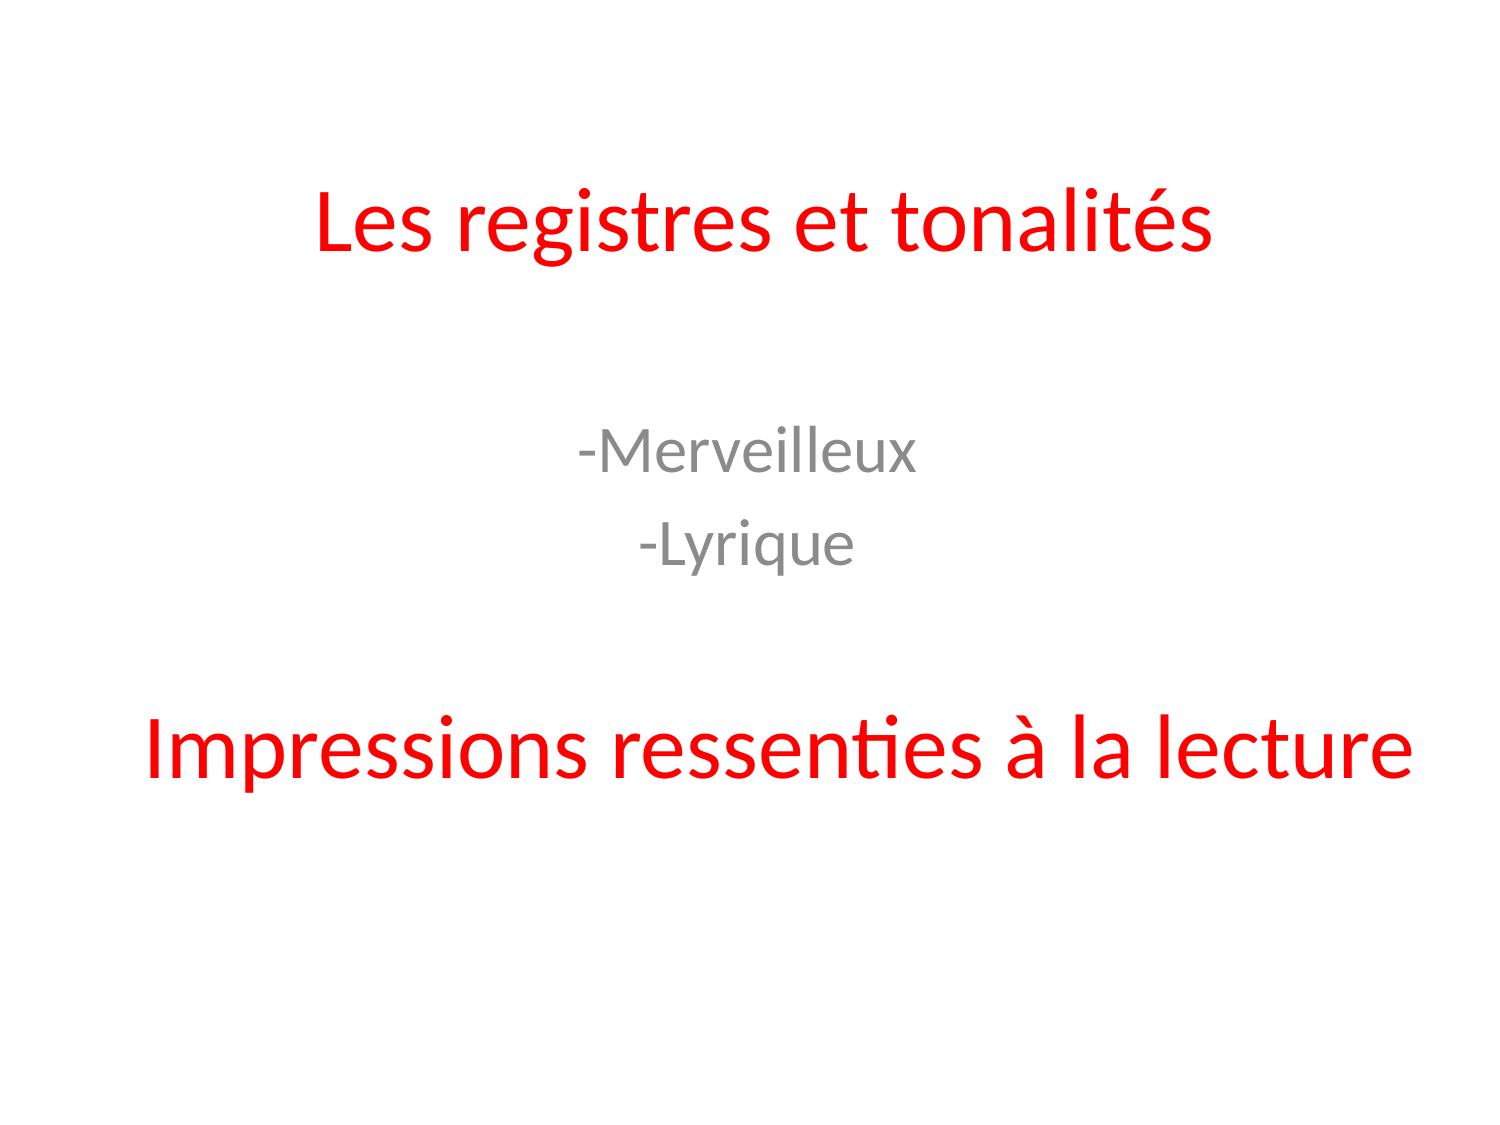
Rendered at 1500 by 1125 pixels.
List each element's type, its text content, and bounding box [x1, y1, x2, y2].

text_box Impressions ressenties à la lecture [128, 679, 1454, 805]
subtitle -Merveilleux -Lyrique [222, 398, 1273, 679]
title Les registres et tonalités [117, 93, 1393, 335]
